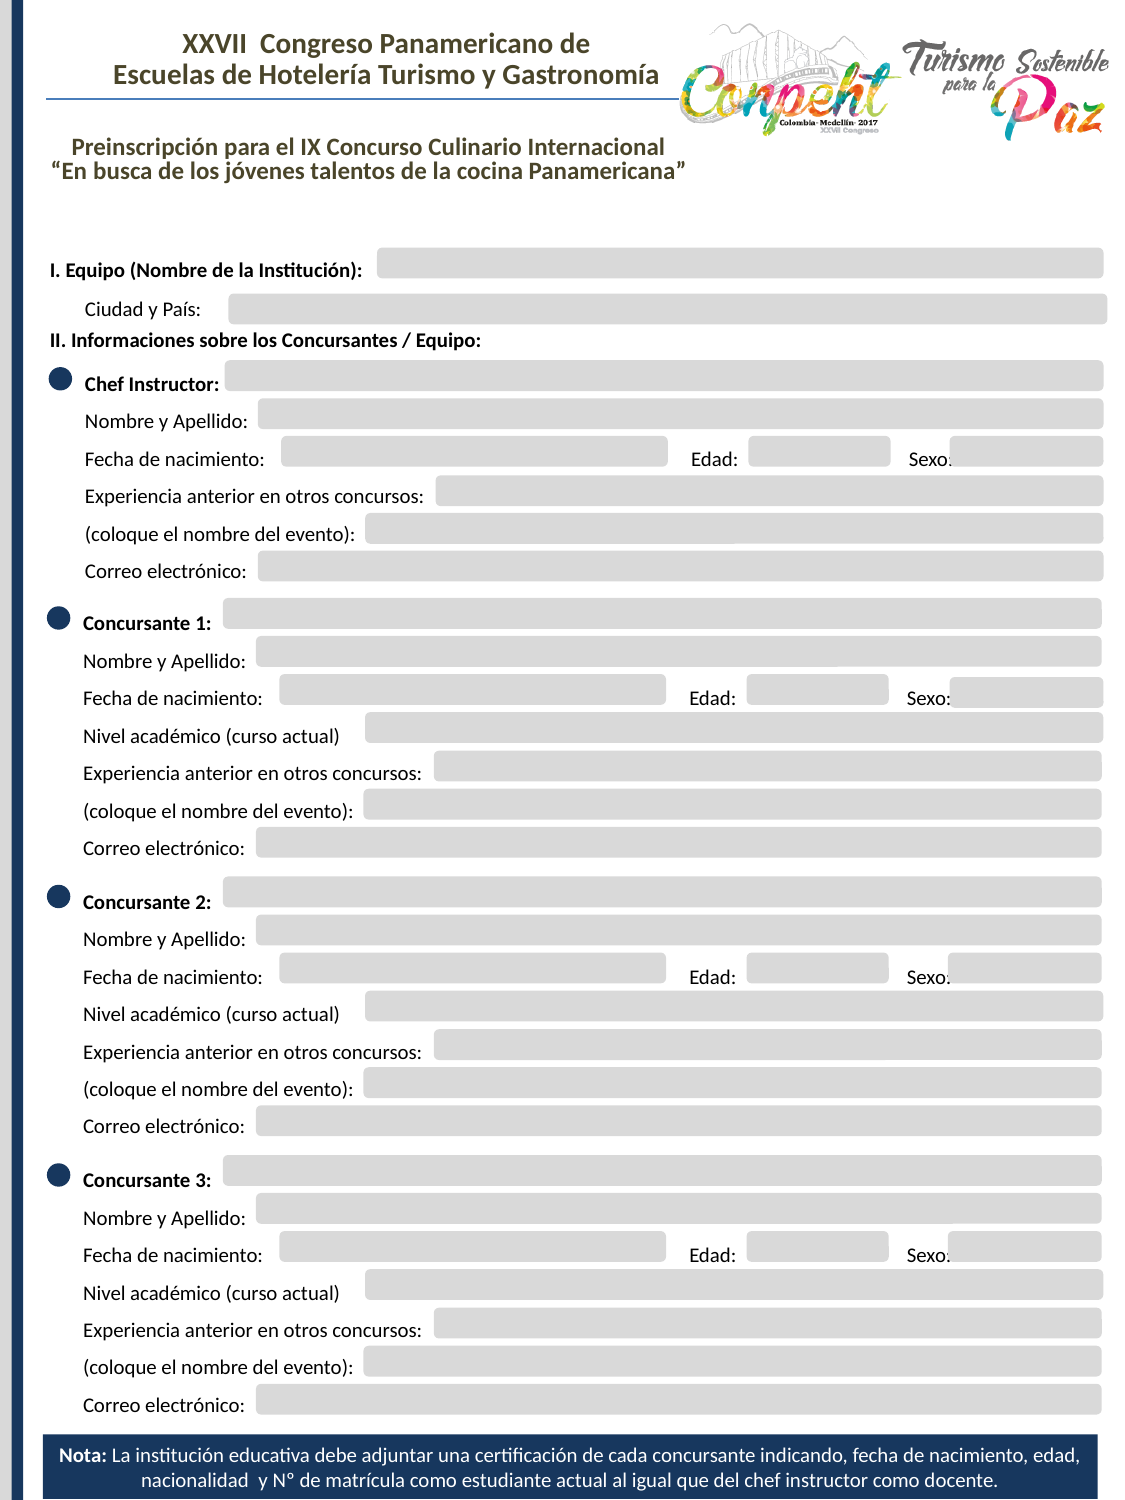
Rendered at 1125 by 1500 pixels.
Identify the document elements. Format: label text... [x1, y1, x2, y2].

text_box XXVII Congreso Panamericano de Escuelas de Hotelería Turismo y Gastronomía [64, 20, 709, 98]
text_box [253, 1190, 1104, 1226]
text_box [746, 433, 893, 469]
text_box [253, 824, 1104, 860]
text_box [277, 1228, 669, 1264]
text_box [279, 433, 670, 469]
text_box [277, 671, 669, 707]
text_box [361, 1343, 1104, 1379]
text_box [374, 245, 1106, 281]
text_box Chef Instructor: Nombre y Apellido: Fecha de nacimiento: Edad: Sexo: Experiencia anterior en otros concursos: (coloque el nombre del evento): Correo electrónico: [70, 350, 1090, 591]
text_box Nota: La institución educativa debe adjuntar una certificación de cada concursante indicando, fecha de nacimiento, edad, nacionalidad y Nº de matrícula como estudiante actual al igual que del chef instructor como docente. [42, 1434, 1098, 1499]
text_box [363, 510, 1106, 546]
text_box [253, 633, 1104, 669]
text_box [947, 433, 1106, 469]
text_box [433, 473, 1106, 509]
text_box [431, 1305, 1104, 1341]
text_box [220, 595, 1104, 631]
text_box Preinscripción para el IX Concurso Culinario Internacional “En busca de los jóvenes talentos de la cocina Panamericana” [14, 127, 750, 193]
text_box [744, 671, 891, 707]
text_box [44, 1161, 73, 1189]
text_box [945, 950, 1104, 986]
text_box [14, 193, 25, 1500]
text_box [361, 786, 1104, 822]
text_box Concursante 3: Nombre y Apellido: Fecha de nacimiento: Edad: Sexo: Nivel académico (curso actual) Experiencia anterior en otros concursos: (coloque el nombre del evento): Correo electrónico: [68, 1147, 1088, 1424]
text_box [431, 748, 1104, 784]
text_box [253, 912, 1104, 948]
text_box Ciudad y País: [70, 288, 774, 318]
text_box [362, 988, 1106, 1024]
text_box [222, 358, 1106, 394]
text_box II. Informaciones sobre los Concursantes / Equipo: [35, 318, 739, 359]
text_box [253, 1103, 1104, 1139]
text_box [44, 882, 73, 911]
text_box [46, 365, 75, 393]
text_box [362, 1267, 1106, 1303]
text_box Concursante 2: Nombre y Apellido: Fecha de nacimiento: Edad: Sexo: Nivel académico (curso actual) Experiencia anterior en otros concursos: (coloque el nombre del evento): Correo electrónico: [68, 868, 1088, 1146]
text_box [220, 874, 1104, 910]
text_box [255, 396, 1106, 432]
picture [679, 23, 1109, 141]
text_box [44, 604, 73, 632]
text_box [226, 291, 1110, 327]
text_box Concursante 1: Nombre y Apellido: Fecha de nacimiento: Edad: Sexo: Nivel académico (curso actual) Experiencia anterior en otros concursos: (coloque el nombre del evento): Correo electrónico: [68, 590, 1088, 867]
text_box [253, 1381, 1104, 1417]
text_box [277, 950, 669, 986]
text_box [744, 950, 891, 986]
text_box [431, 1027, 1104, 1063]
text_box [0, 0, 14, 1500]
text_box [361, 1065, 1104, 1101]
text_box [14, 0, 25, 127]
text_box [945, 1228, 1104, 1264]
text_box I. Equipo (Nombre de la Institución): [35, 249, 739, 289]
text_box [220, 1152, 1104, 1188]
text_box [255, 548, 1106, 584]
text_box [947, 674, 1106, 710]
text_box [362, 710, 1106, 746]
text_box [744, 1228, 891, 1264]
